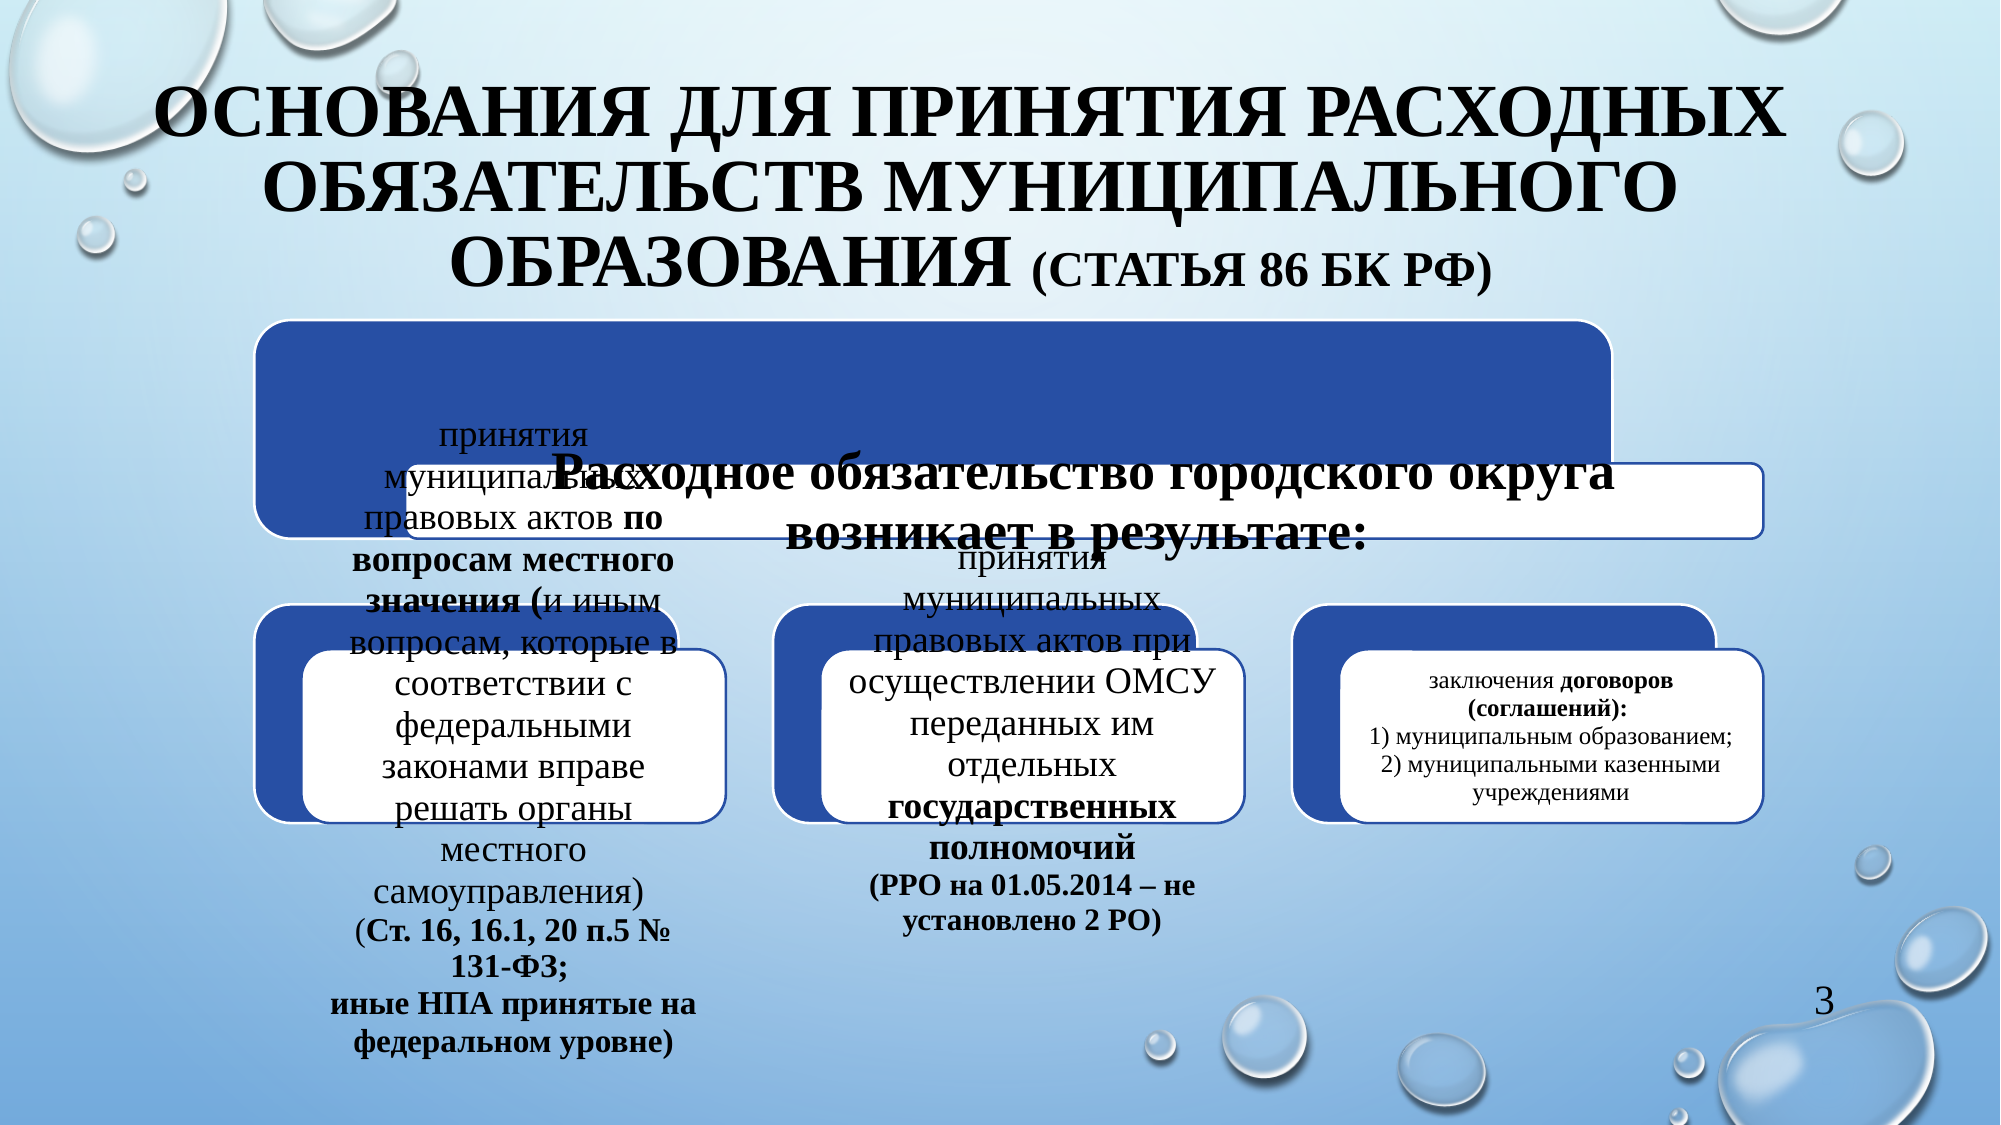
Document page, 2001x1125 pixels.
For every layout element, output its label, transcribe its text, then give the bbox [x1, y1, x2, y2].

title Основания для принятия расходных обязательств муниципального образования (статья 86 БК РФ) [30, 58, 1911, 321]
picture [0, 0, 2000, 1125]
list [65, 319, 1953, 1108]
